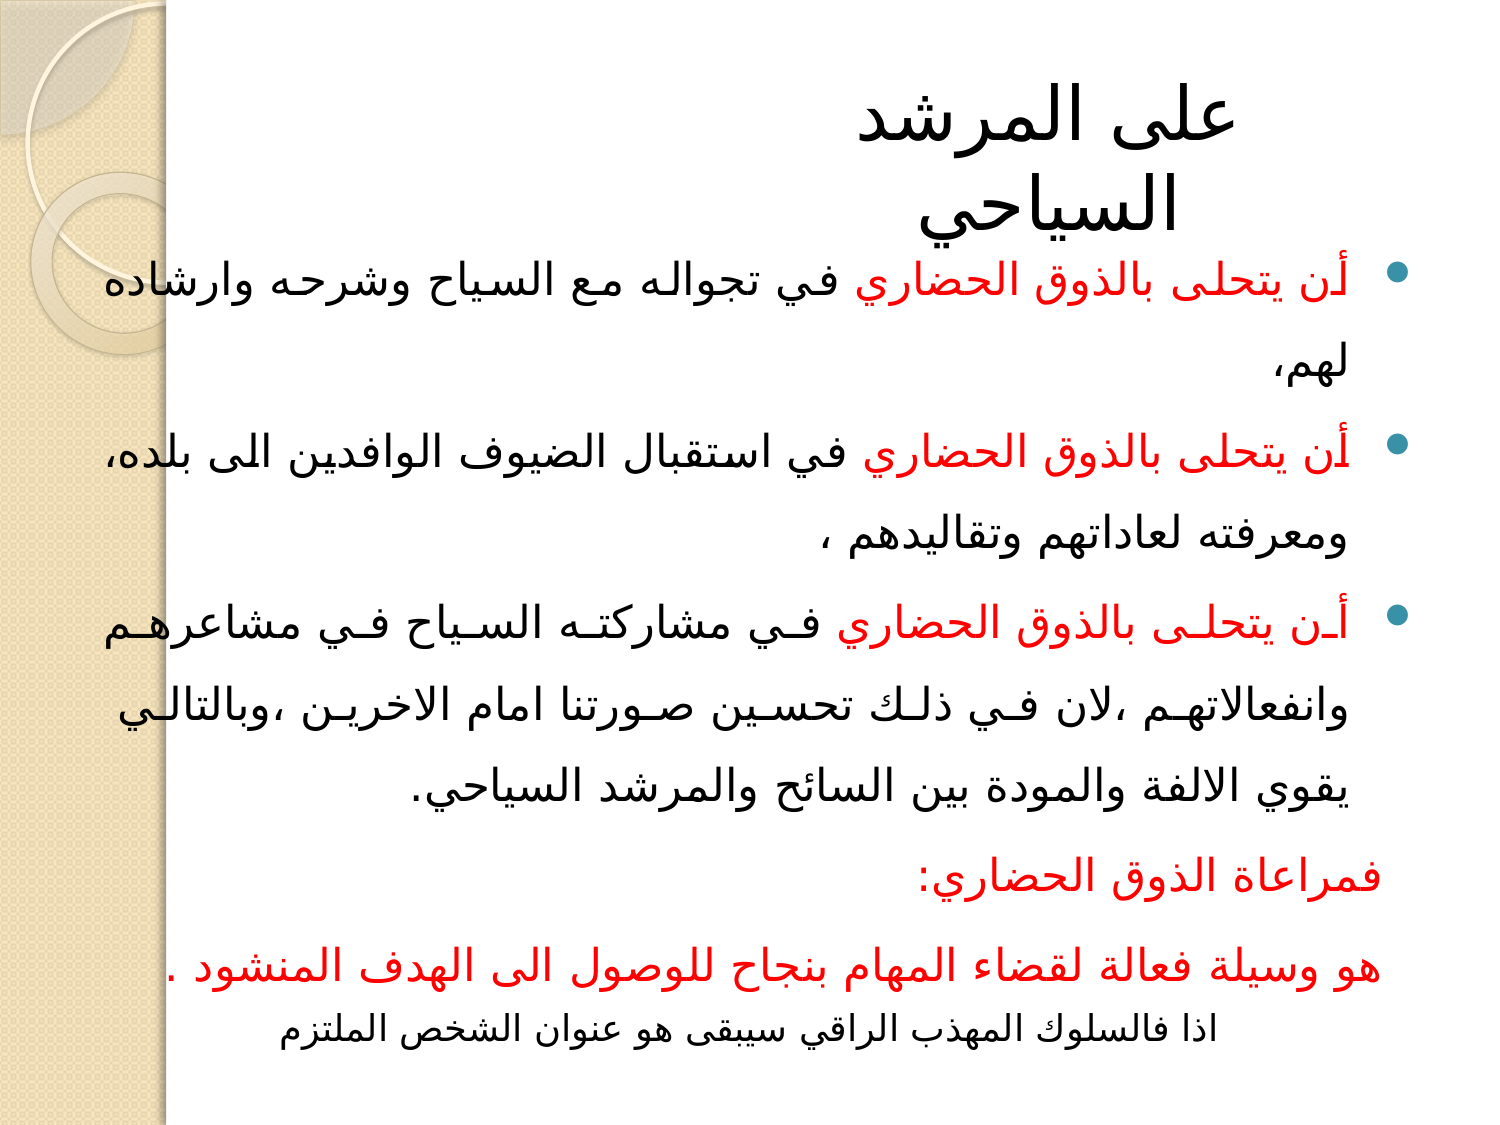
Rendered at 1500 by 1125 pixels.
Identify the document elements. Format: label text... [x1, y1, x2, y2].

text_box على المرشد السياحي [726, 57, 1371, 253]
list أن يتحلى بالذوق الحضاري في تجواله مع السياح وشرحه وارشاده لهم، أن يتحلى بالذوق الحضاري في استقبال الضيوف الوافدين الى بلده، ومعرفته لعاداتهم وتقاليدهم ، أن يتحلى بالذوق الحضاري في مشاركته السياح في مشاعرهم وانفعالاتهم ،لان في ذلك تحسين صورتنا امام الاخرين ،وبالتالي يقوي الالفة والمودة بين السائح والمرشد السياحي. فمراعاة الذوق الحضاري: هو وسيلة فعالة لقضاء المهام بنجاح للوصول الى الهدف المنشود . اذا فالسلوك المهذب الراقي سيبقى هو عنوان الشخص الملتزم [88, 125, 1424, 1059]
